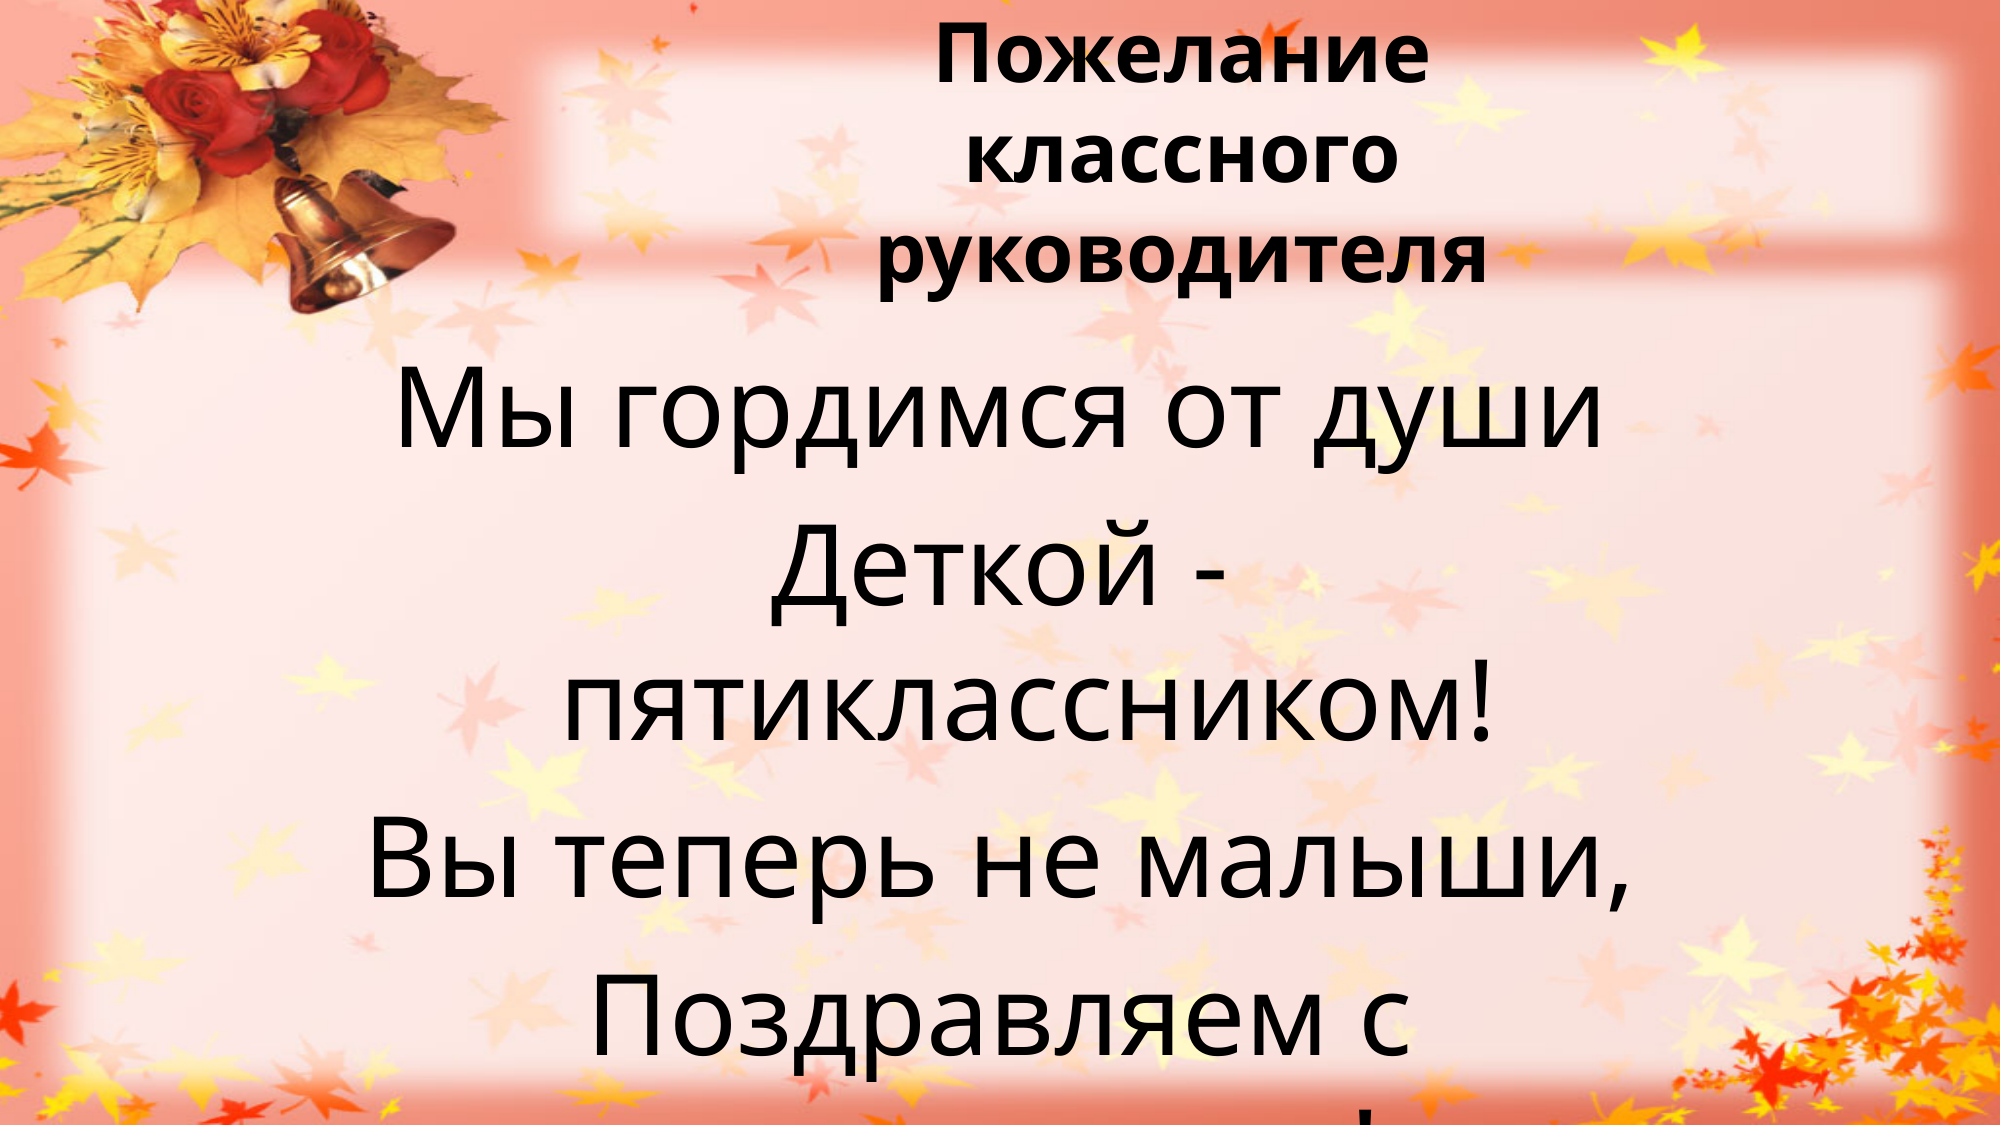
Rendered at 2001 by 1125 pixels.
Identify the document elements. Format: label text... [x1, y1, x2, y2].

title Пожелание классного руководителя [718, 103, 1669, 305]
picture [0, 0, 2000, 1125]
list Мы гордимся от души Деткой - пятиклассником! Вы теперь не малыши, Поздравляем с праздником! [296, 327, 1704, 1071]
